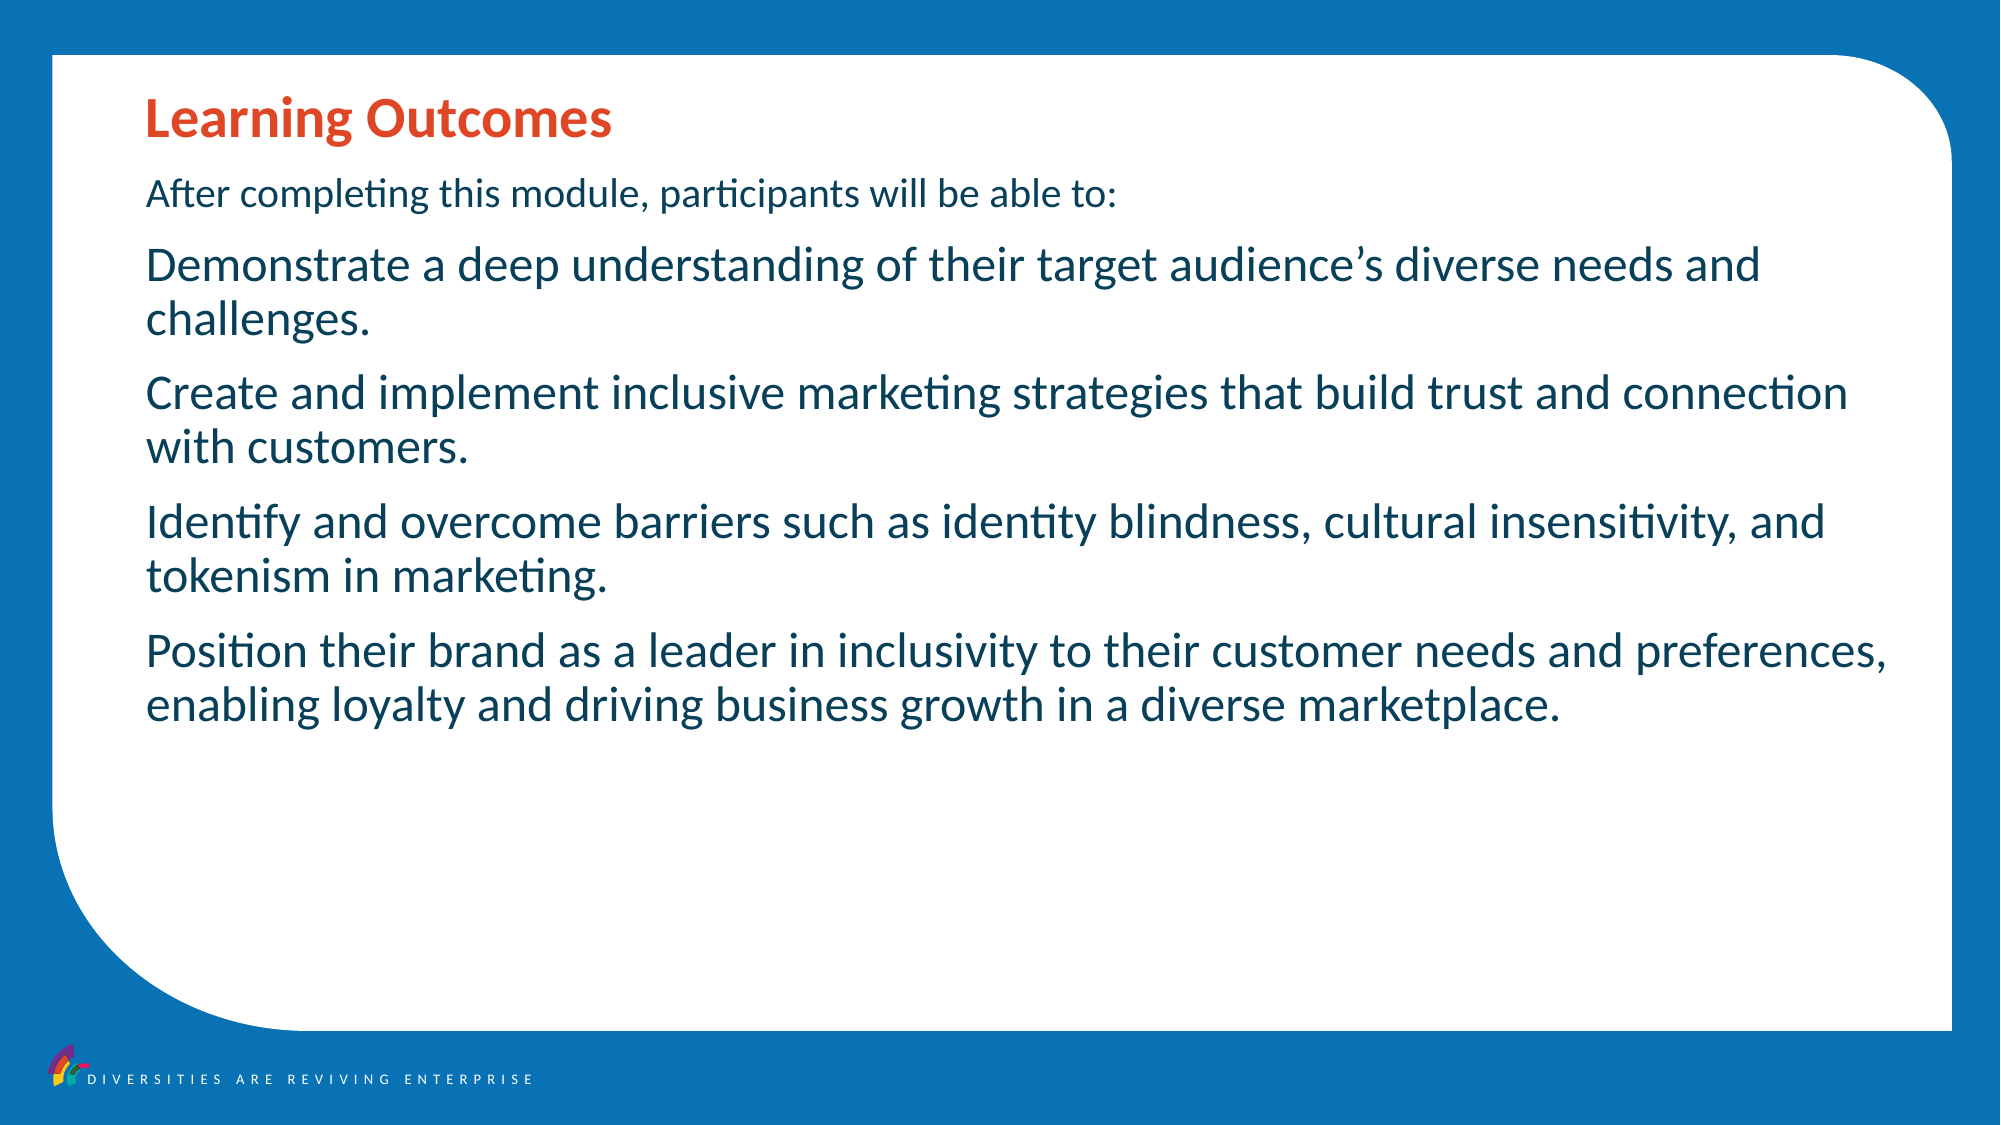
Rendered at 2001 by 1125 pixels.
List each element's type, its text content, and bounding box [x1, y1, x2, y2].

list Learning Outcomes [130, 79, 1869, 212]
list After completing this module, participants will be able to: Demonstrate a deep understanding of their target audience’s diverse needs and challenges. Create and implement inclusive marketing strategies that build trust and connection with customers. Identify and overcome barriers such as identity blindness, cultural insensitivity, and tokenism in marketing. Position their brand as a leader in inclusivity to their customer needs and preferences, enabling loyalty and driving business growth in a diverse marketplace. [130, 164, 1908, 797]
